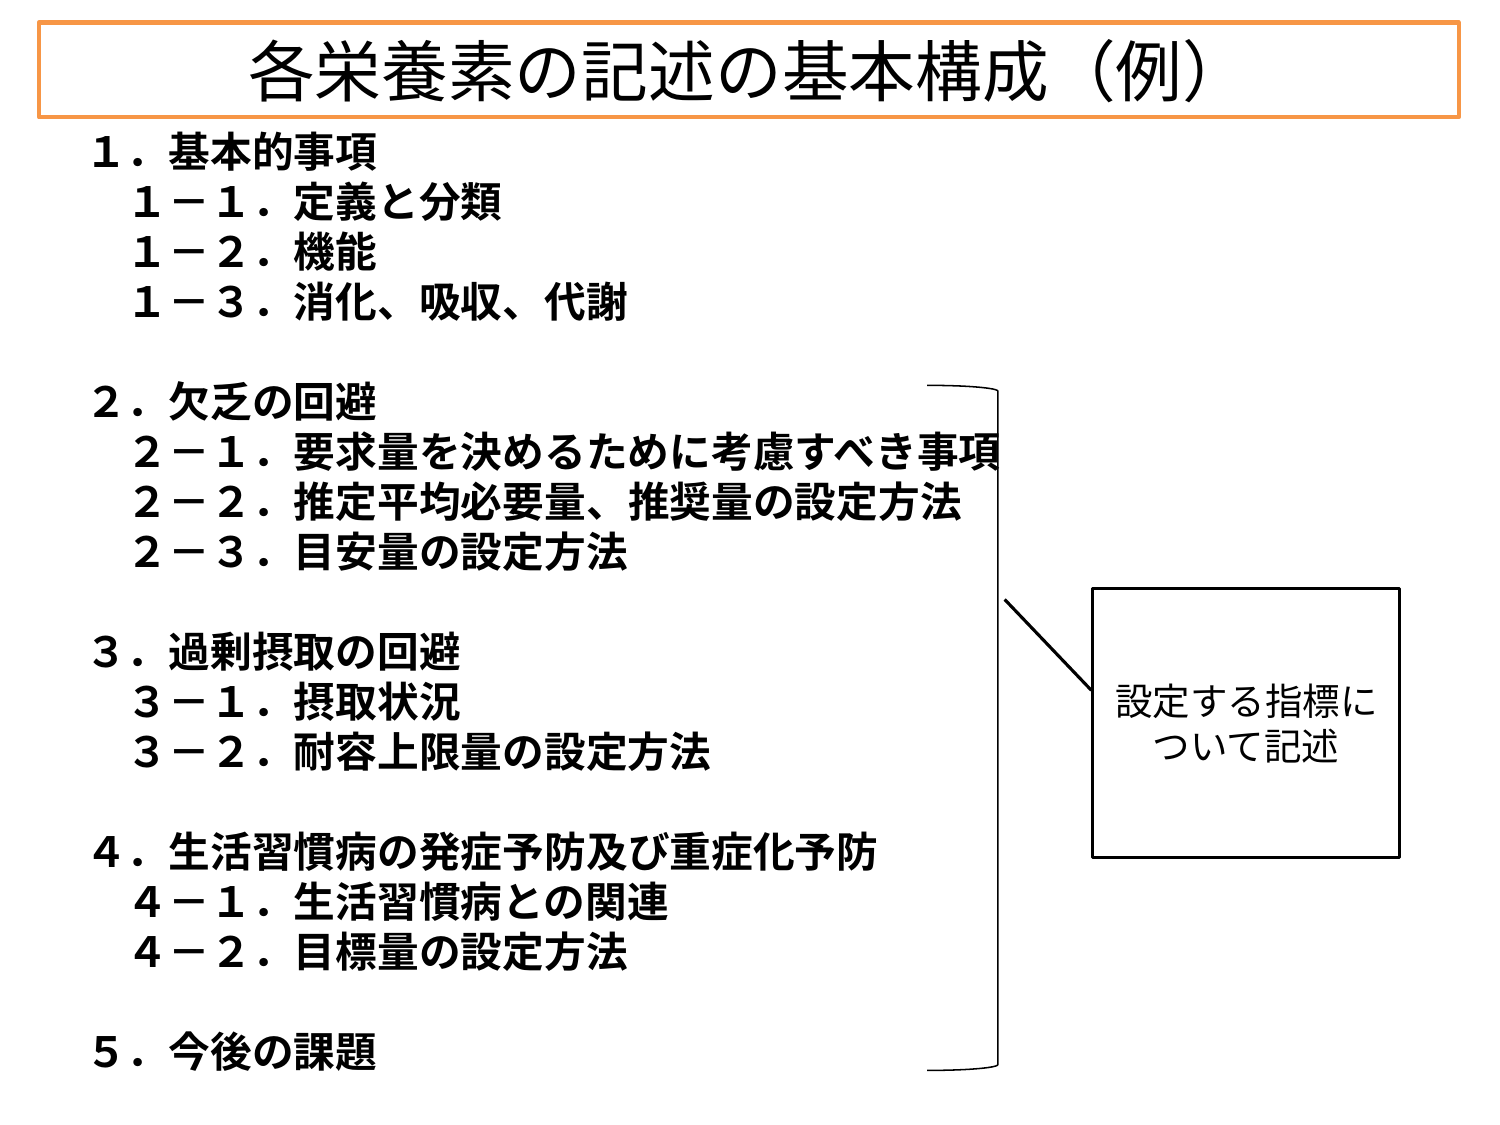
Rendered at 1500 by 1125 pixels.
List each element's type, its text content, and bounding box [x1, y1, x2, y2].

text_box 各栄養素の記述の基本構成（例） [37, 20, 1461, 119]
text_box １．基本的事項 １－１．定義と分類 １－２．機能 １－３．消化、吸収、代謝 ２．欠乏の回避 ２－１．要求量を決めるために考慮すべき事項 ２－２．推定平均必要量、推奨量の設定方法 ２－３．目安量の設定方法 ３．過剰摂取の回避 ３－１．摂取状況 ３－２．耐容上限量の設定方法 ４．生活習慣病の発症予防及び重症化予防 ４－１．生活習慣病との関連 ４－２．目標量の設定方法 ５．今後の課題 [70, 118, 1347, 1084]
text_box 設定する指標について記述 [1003, 586, 1402, 860]
text_box [927, 384, 999, 1072]
